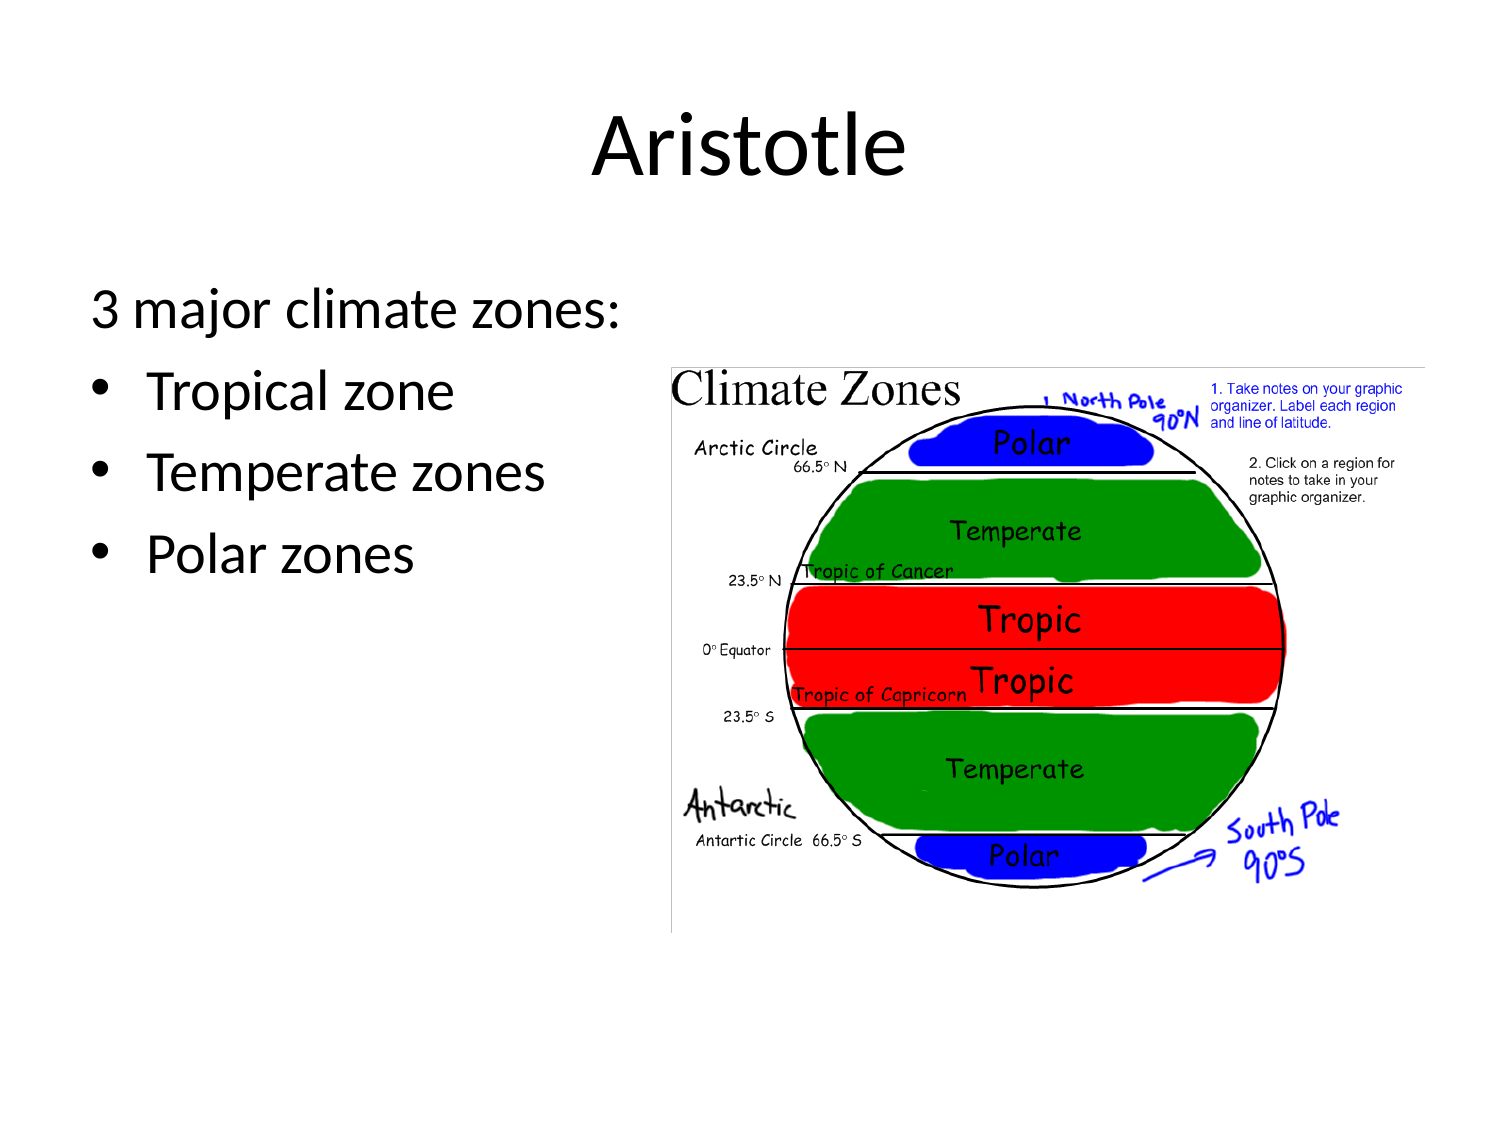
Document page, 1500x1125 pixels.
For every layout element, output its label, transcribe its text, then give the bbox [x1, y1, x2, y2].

title Aristotle [75, 45, 1425, 233]
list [671, 232, 1426, 1068]
list 3 major climate zones: Tropical zone Temperate zones Polar zones [75, 262, 666, 1005]
